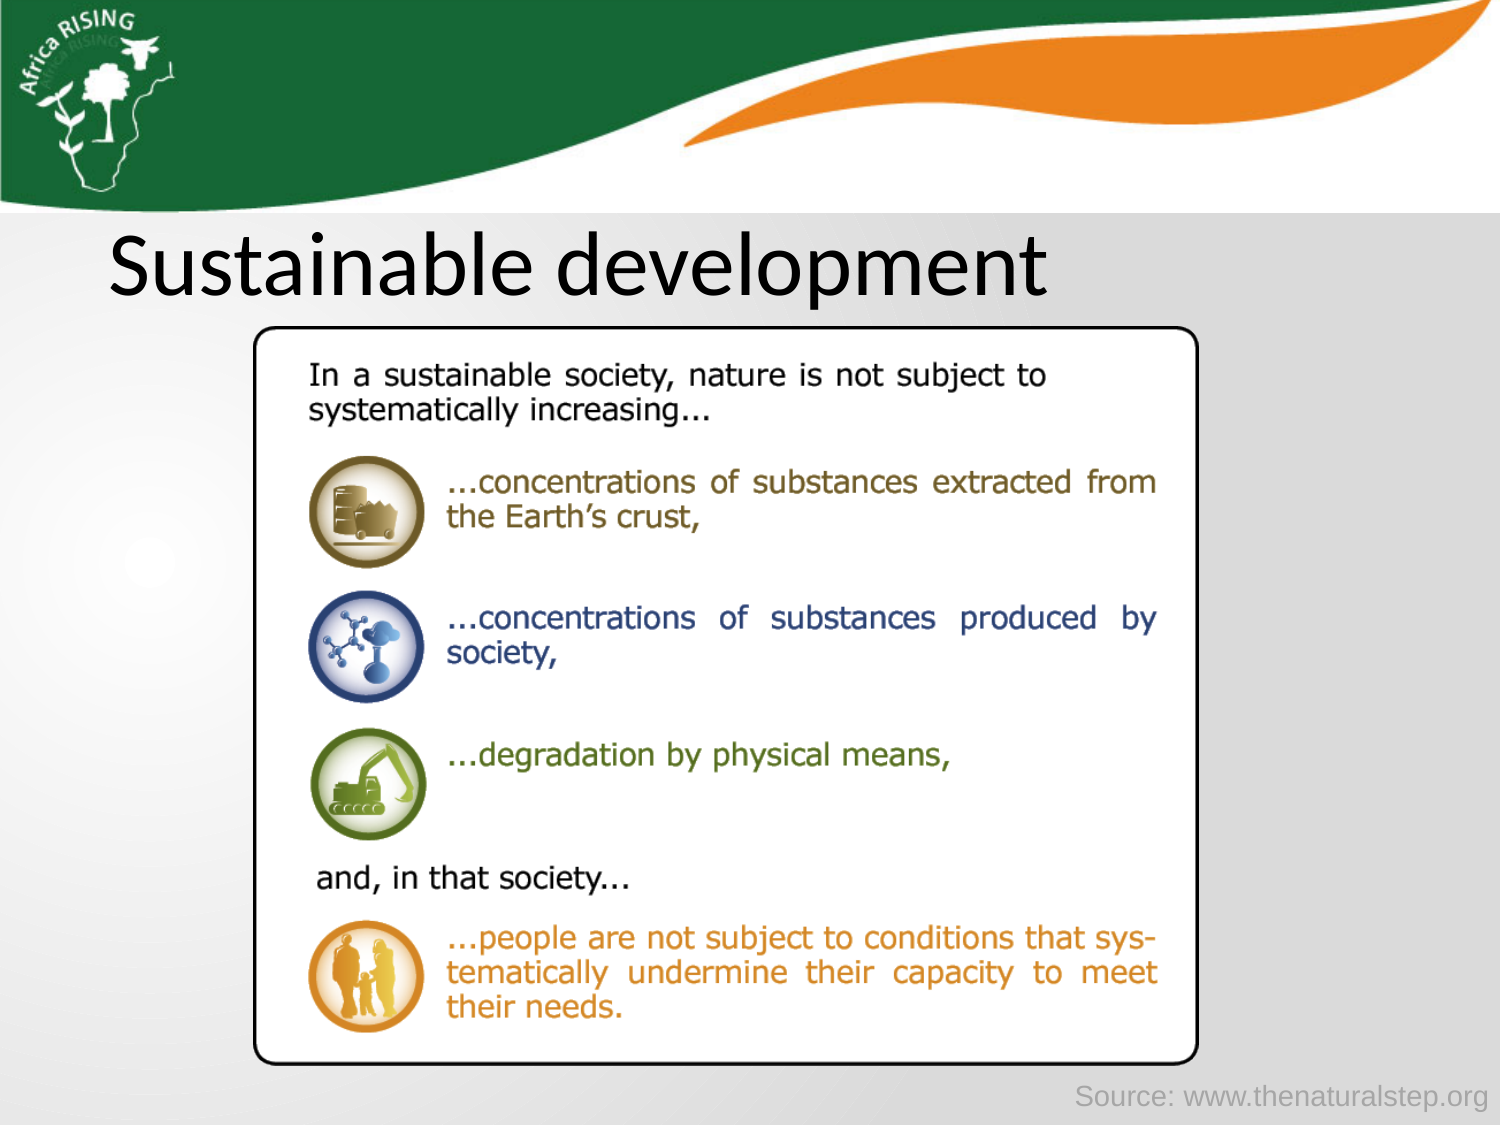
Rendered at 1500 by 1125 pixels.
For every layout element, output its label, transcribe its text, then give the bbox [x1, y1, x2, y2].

list Sustainable development [75, 196, 1412, 384]
text_box Source: www.thenaturalstep.org [1059, 1070, 1500, 1121]
picture [253, 325, 1200, 1066]
picture [0, 0, 1500, 213]
